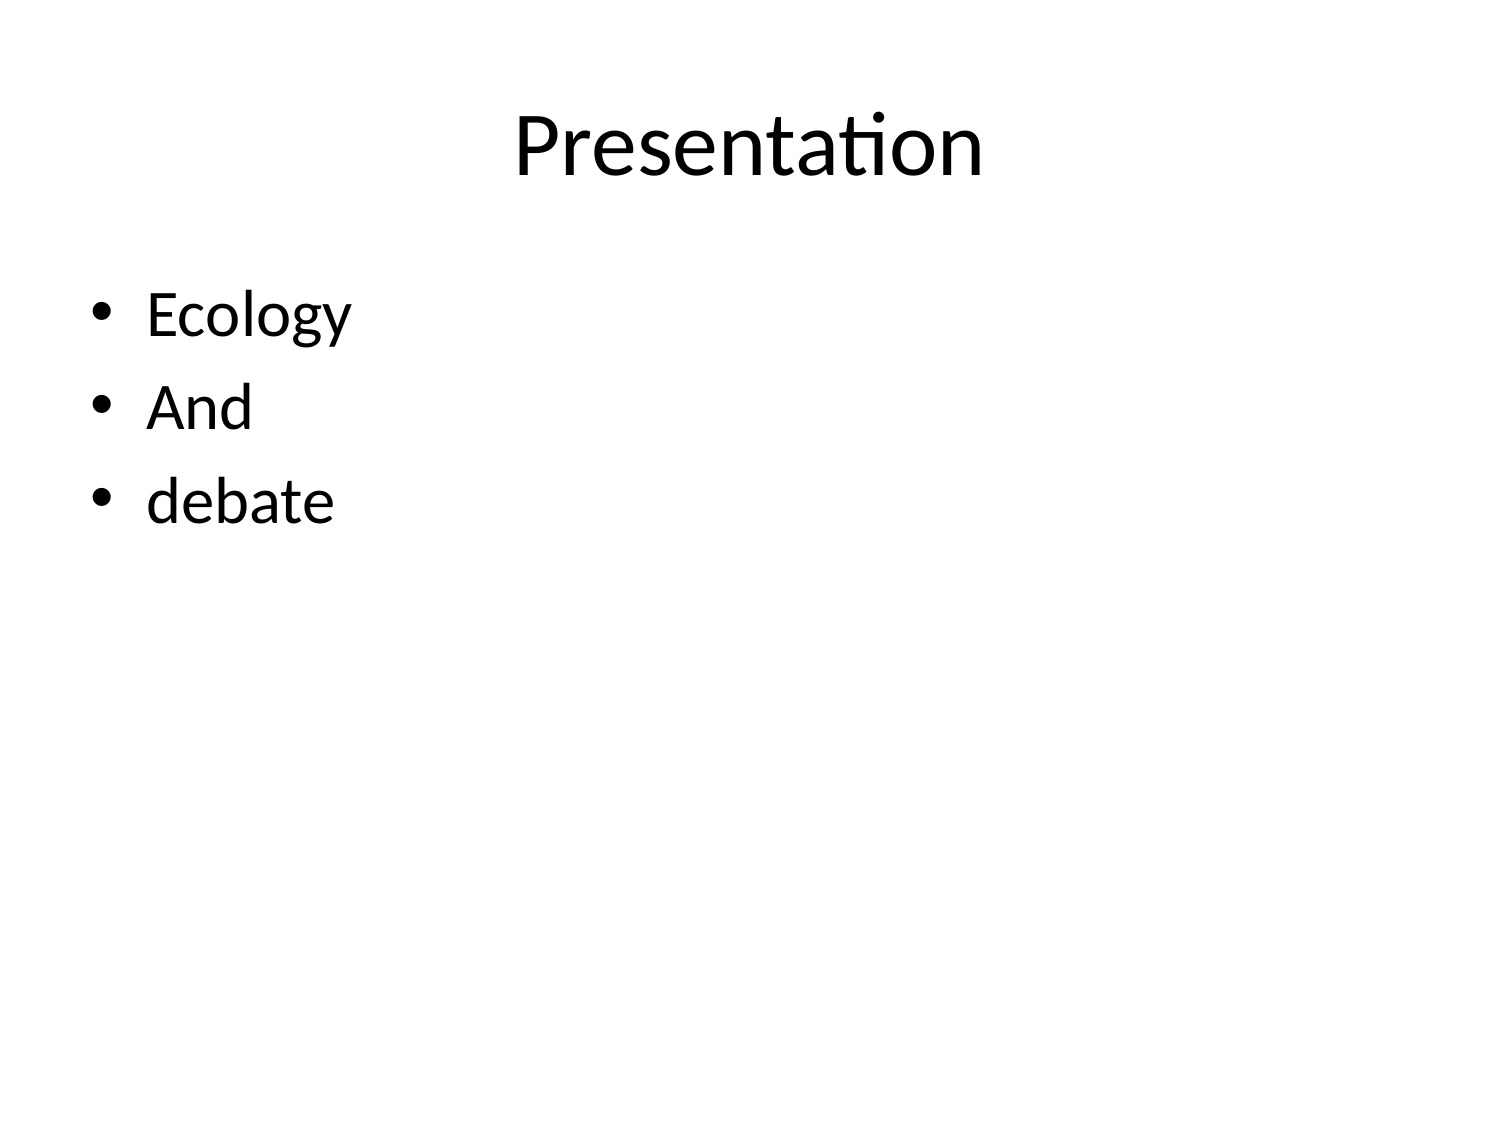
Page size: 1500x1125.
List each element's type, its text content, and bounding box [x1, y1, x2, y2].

title Presentation [75, 45, 1425, 233]
list Ecology And debate [75, 262, 1425, 1005]
